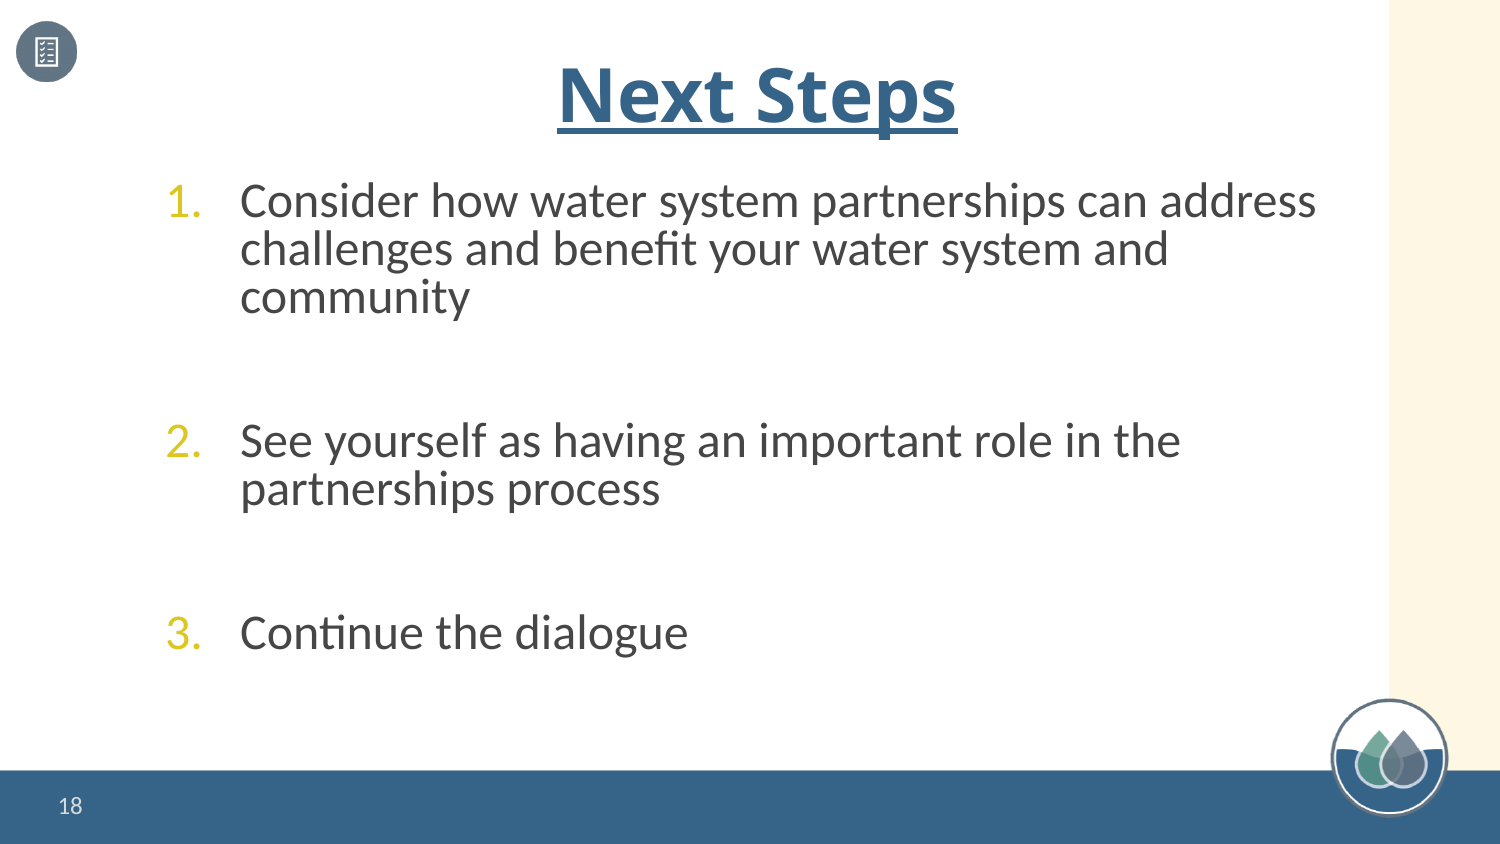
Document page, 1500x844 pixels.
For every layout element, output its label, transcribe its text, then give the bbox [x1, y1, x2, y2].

title Next Steps [150, 21, 1365, 146]
slide_number 18 [16, 782, 124, 828]
list Consider how water system partnerships can address challenges and benefit your water system and community See yourself as having an important role in the partnerships process Continue the dialogue [150, 171, 1373, 760]
picture [0, 0, 1500, 844]
